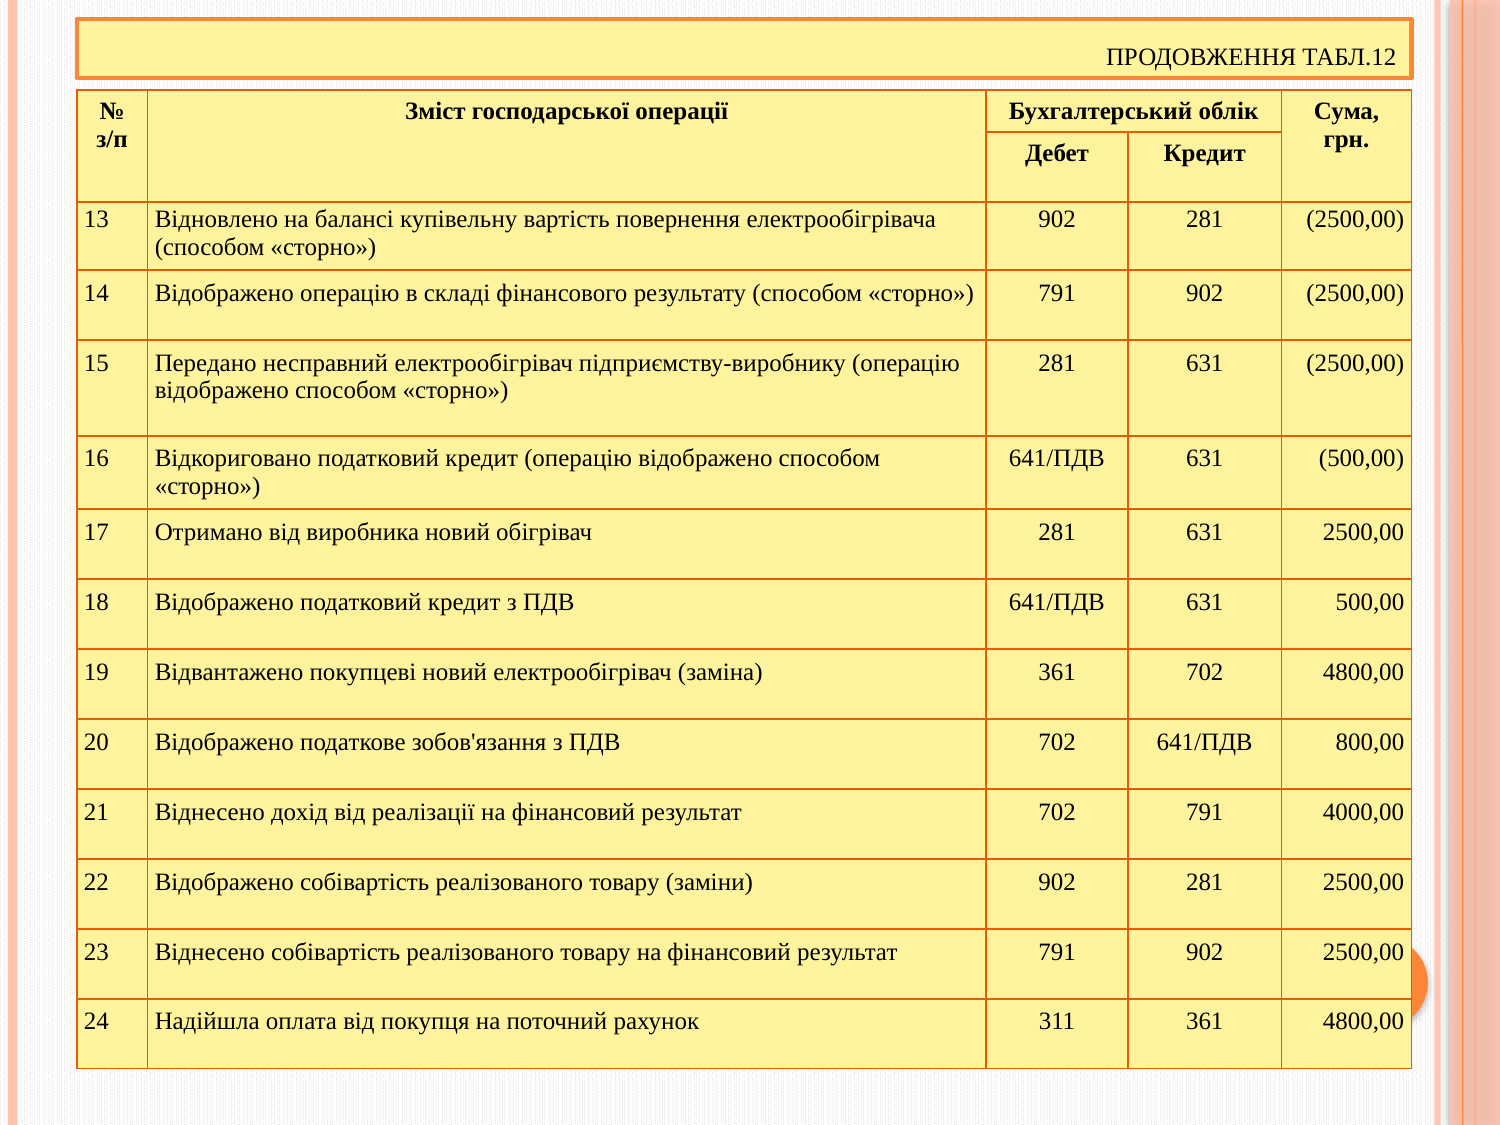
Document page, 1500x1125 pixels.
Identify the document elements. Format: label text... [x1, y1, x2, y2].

table_cell 702 [1129, 650, 1281, 718]
table_cell 19 [78, 650, 147, 718]
table_cell 2500,00 [1282, 930, 1411, 998]
table_header (2500,00) [1282, 203, 1411, 269]
table_cell 4000,00 [1282, 790, 1411, 858]
table_cell 281 [1129, 860, 1281, 928]
table_cell 791 [1129, 790, 1281, 858]
table_cell (2500,00) [1282, 341, 1411, 435]
table_cell 20 [78, 720, 147, 788]
table_cell 800,00 [1282, 720, 1411, 788]
table_cell Відвантажено покупцеві новий електрообігрівач (заміна) [148, 650, 985, 718]
table_header 281 [1129, 203, 1281, 269]
table_header 902 [987, 203, 1127, 269]
table_cell 281 [987, 510, 1127, 578]
table_cell Відображено операцію в складі фінансового результату (способом «сторно») [148, 271, 985, 339]
table_cell 702 [987, 720, 1127, 788]
table_cell 641/ПДВ [987, 437, 1127, 508]
table_cell 18 [78, 580, 147, 648]
title Продовження табл.12 [75, 17, 1414, 80]
table_cell 14 [78, 271, 147, 339]
table_header Сума, грн. [1282, 91, 1411, 201]
table_cell Отримано від виробника новий обігрівач [148, 510, 985, 578]
table_cell Кредит [1129, 133, 1281, 201]
table_cell 281 [987, 341, 1127, 435]
table_cell 631 [1129, 437, 1281, 508]
table_header Зміст господарської операції [148, 91, 985, 201]
table_cell 16 [78, 437, 147, 508]
table_header 13 [78, 203, 147, 269]
table_cell (500,00) [1282, 437, 1411, 508]
table_cell Відображено податкове зобов'язання з ПДВ [148, 720, 985, 788]
table_cell 22 [78, 860, 147, 928]
table_cell 500,00 [1282, 580, 1411, 648]
table_cell 2500,00 [1282, 510, 1411, 578]
table_cell 24 [78, 1000, 147, 1068]
table_cell 361 [1129, 1000, 1281, 1068]
table_cell 311 [987, 1000, 1127, 1068]
table_cell 631 [1129, 341, 1281, 435]
table_cell Передано несправний електрообігрівач підприємству-виробнику (операцію відображено способом «сторно») [148, 341, 985, 435]
table_cell 17 [78, 510, 147, 578]
table_cell 4800,00 [1282, 650, 1411, 718]
table_cell 631 [1129, 580, 1281, 648]
table_cell 641/ПДВ [1129, 720, 1281, 788]
table_cell 23 [78, 930, 147, 998]
table_cell Надійшла оплата від покупця на поточний рахунок [148, 1000, 985, 1068]
table_cell Відображено собівартість реалізованого товару (заміни) [148, 860, 985, 928]
table_cell 902 [1129, 271, 1281, 339]
table_cell 2500,00 [1282, 860, 1411, 928]
table_cell Віднесено дохід від реалізації на фінансовий результат [148, 790, 985, 858]
table_cell 631 [1129, 510, 1281, 578]
table_cell 902 [987, 860, 1127, 928]
table_cell 791 [987, 930, 1127, 998]
table_cell 361 [987, 650, 1127, 718]
table_cell 702 [987, 790, 1127, 858]
table_cell 902 [1129, 930, 1281, 998]
table_cell 791 [987, 271, 1127, 339]
table_cell Дебет [987, 133, 1127, 201]
table_cell Віднесено собівартість реалізованого товару на фінансовий результат [148, 930, 985, 998]
table_cell Відкориговано податковий кредит (операцію відображено способом «сторно») [148, 437, 985, 508]
table_header Відновлено на балансі купівельну вартість повернення електрообігрівача (способом «сторно») [148, 203, 985, 269]
table_cell 21 [78, 790, 147, 858]
table_cell 641/ПДВ [987, 580, 1127, 648]
table_cell 4800,00 [1282, 1000, 1411, 1068]
table_cell (2500,00) [1282, 271, 1411, 339]
table_cell 15 [78, 341, 147, 435]
table_cell Відображено податковий кредит з ПДВ [148, 580, 985, 648]
table_header № з/п [78, 91, 147, 201]
table_header Бухгалтерський облік [987, 91, 1281, 131]
